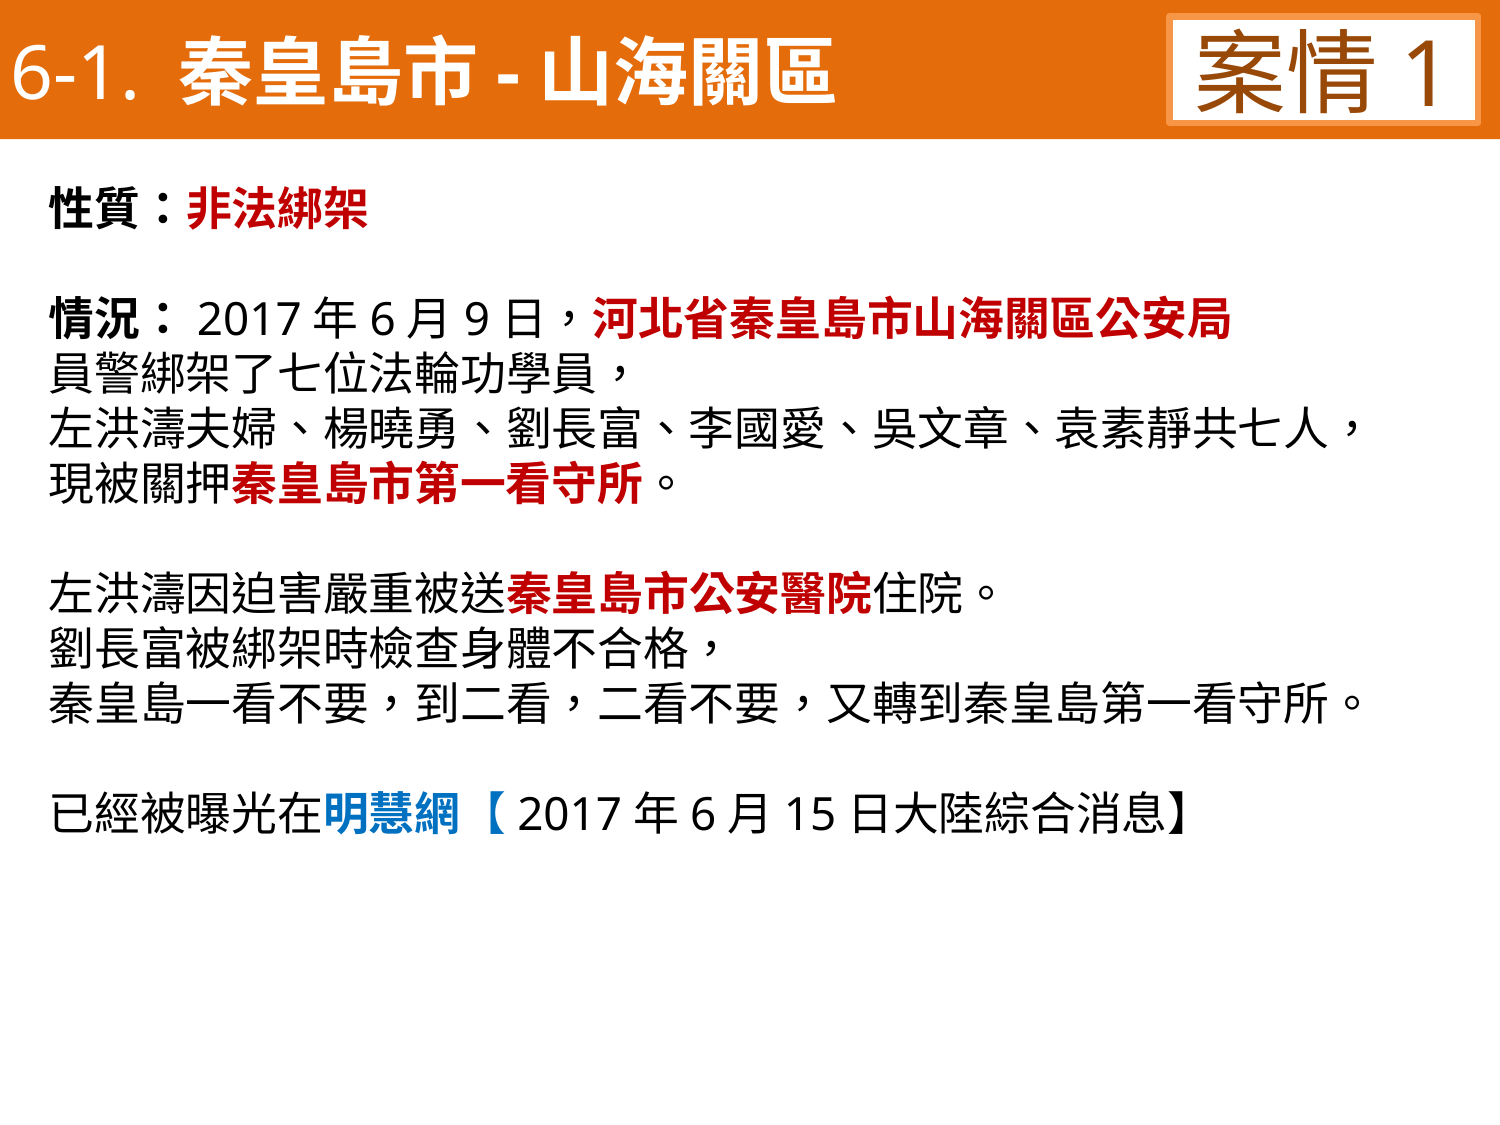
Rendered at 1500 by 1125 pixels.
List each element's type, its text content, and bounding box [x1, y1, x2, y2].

text_box 性質：非法綁架 情況：2017年6月9日，河北省秦皇島市山海關區公安局 員警綁架了七位法輪功學員， 左洪濤夫婦、楊曉勇、劉長富、李國愛、吳文章、袁素靜共七人， 現被關押秦皇島市第一看守所。 左洪濤因迫害嚴重被送秦皇島市公安醫院住院。 劉長富被綁架時檢查身體不合格， 秦皇島一看不要，到二看，二看不要，又轉到秦皇島第一看守所。 已經被曝光在明慧網【2017年6月15日大陸綜合消息】 [41, 172, 1459, 908]
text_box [0, 0, 1500, 140]
text_box [37, 149, 1479, 980]
